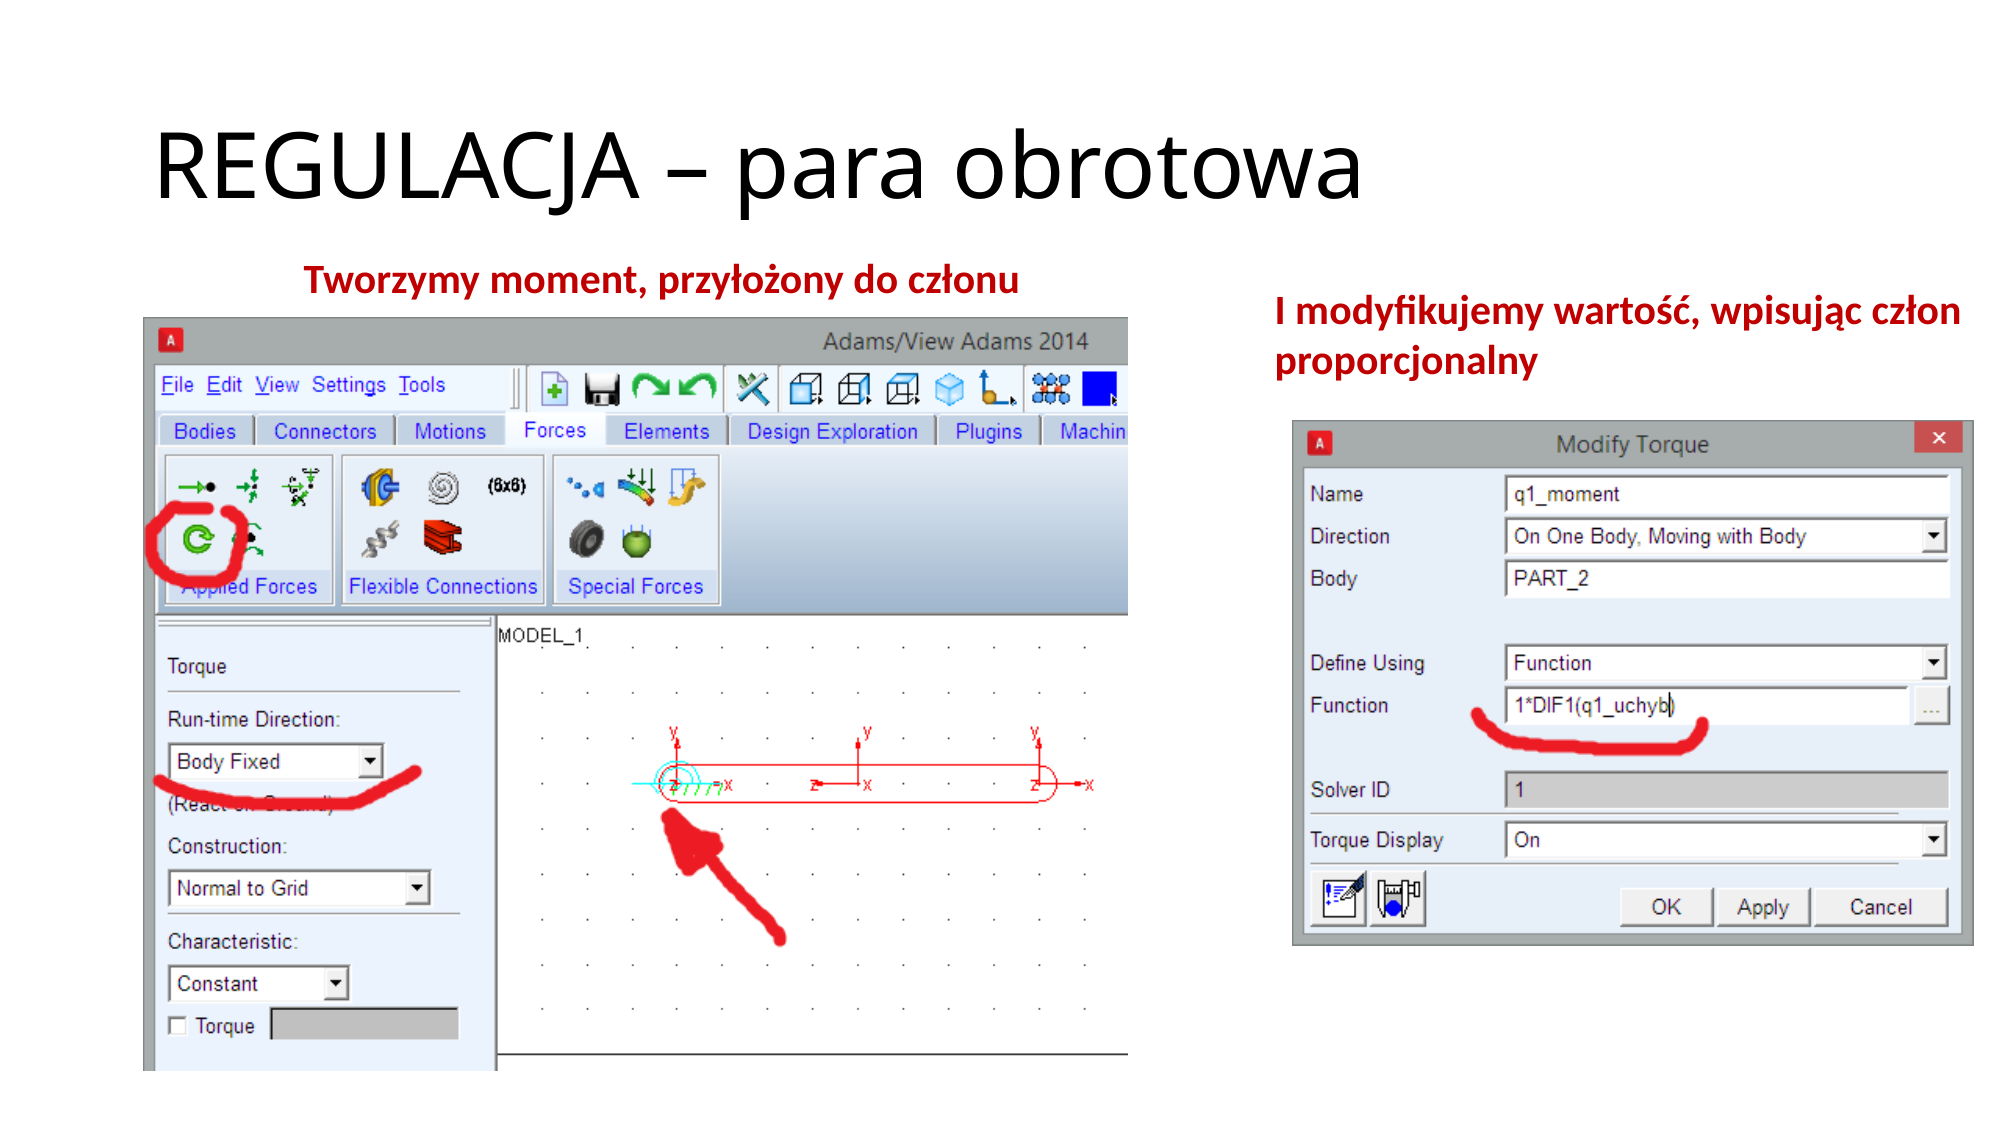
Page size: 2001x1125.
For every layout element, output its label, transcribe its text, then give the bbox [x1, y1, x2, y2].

picture [1291, 420, 1974, 946]
picture [143, 317, 1128, 1071]
text_box Tworzymy moment, przyłożony do członu [288, 244, 1128, 310]
text_box I modyfikujemy wartość, wpisując człon proporcjonalny [1259, 275, 2000, 390]
title REGULACJA – para obrotowa [137, 59, 1863, 278]
